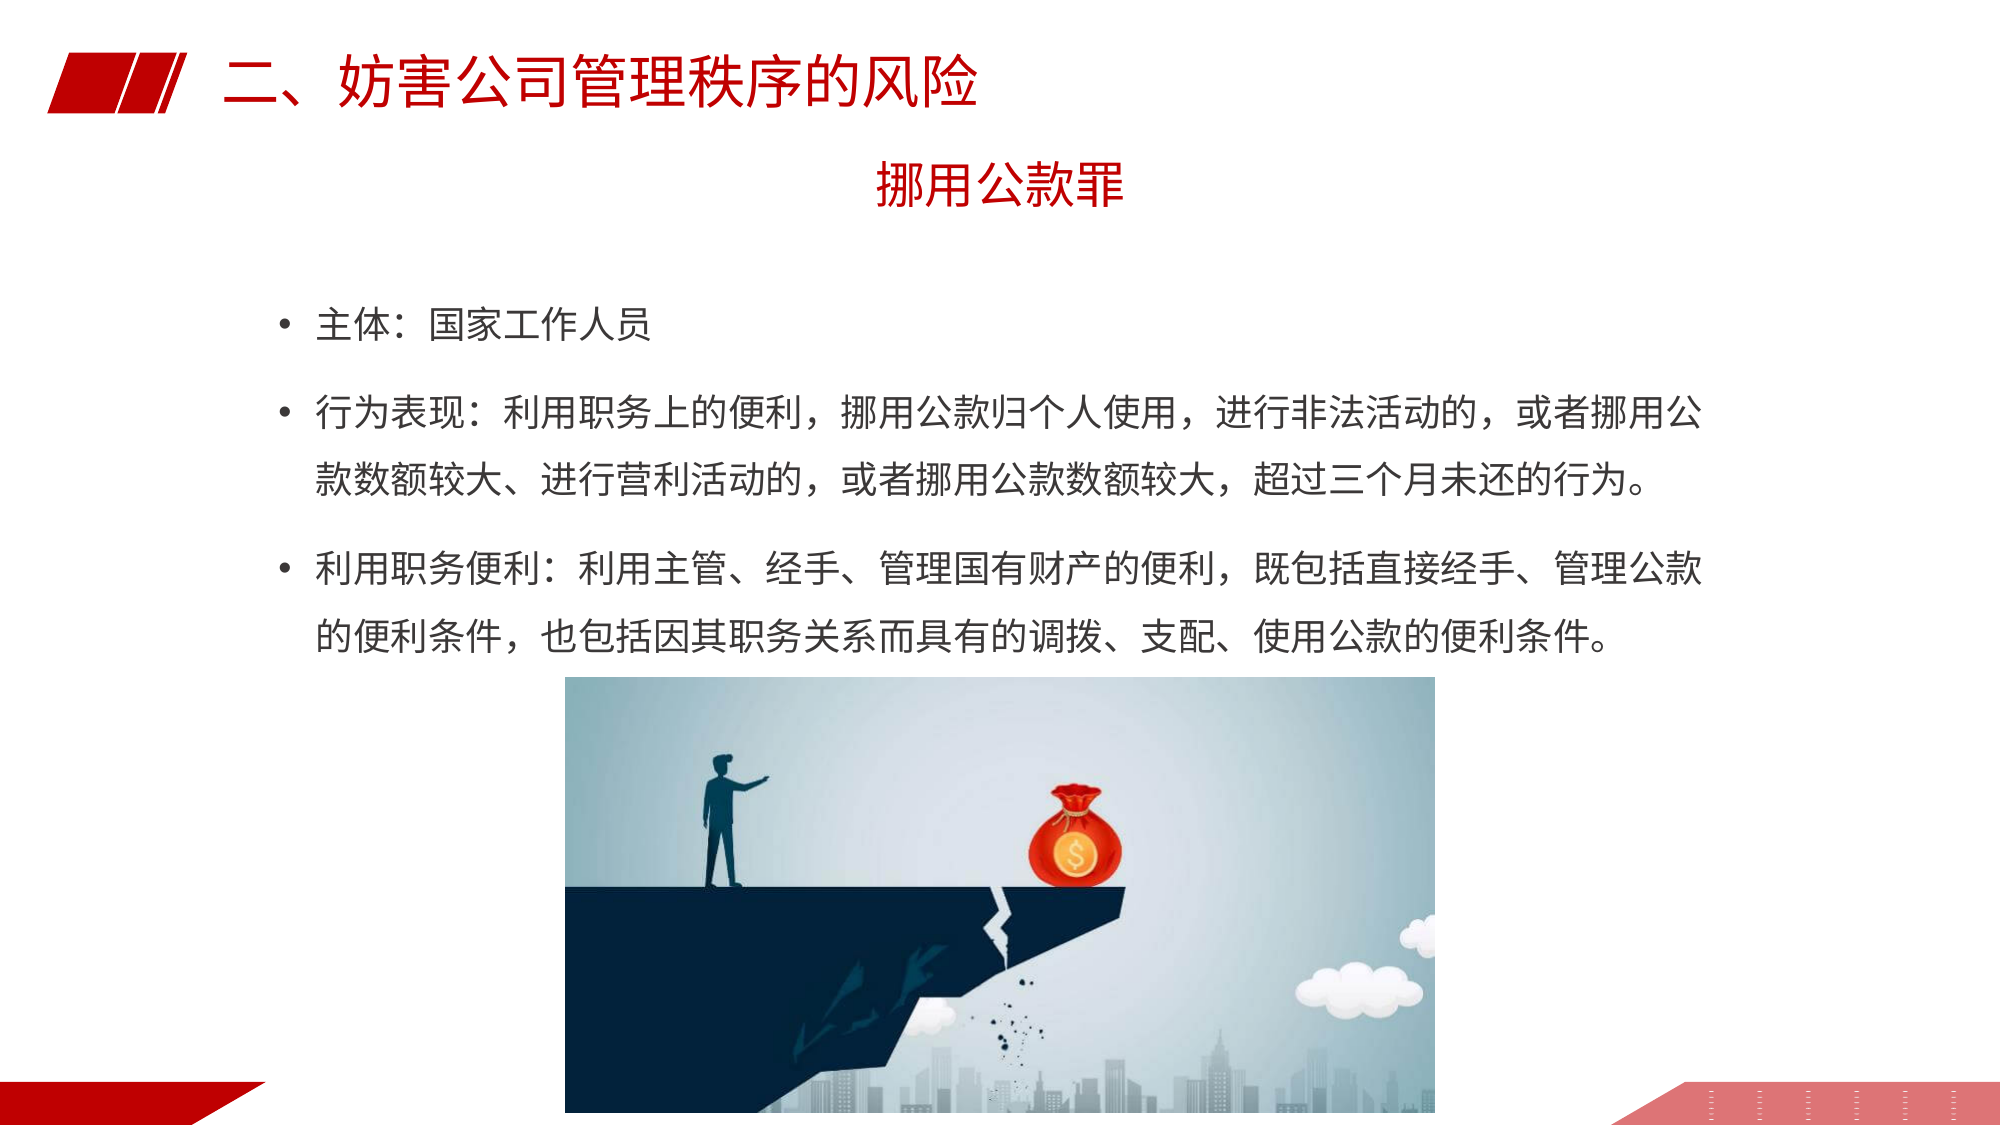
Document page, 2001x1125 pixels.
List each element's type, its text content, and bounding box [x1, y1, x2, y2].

list 主体：国家工作人员 行为表现：利用职务上的便利，挪用公款归个人使用，进行非法活动的，或者挪用公款数额较大、进行营利活动的，或者挪用公款数额较大，超过三个月未还的行为。 利用职务便利：利用主管、经手、管理国有财产的便利，既包括直接经手、管理公款的便利条件，也包括因其职务关系而具有的调拨、支配、使用公款的便利条件。 [263, 270, 1737, 678]
title 挪用公款罪 [835, 118, 1165, 259]
picture [565, 677, 1435, 1113]
text_box 二、妨害公司管理秩序的风险 [206, 51, 1294, 118]
